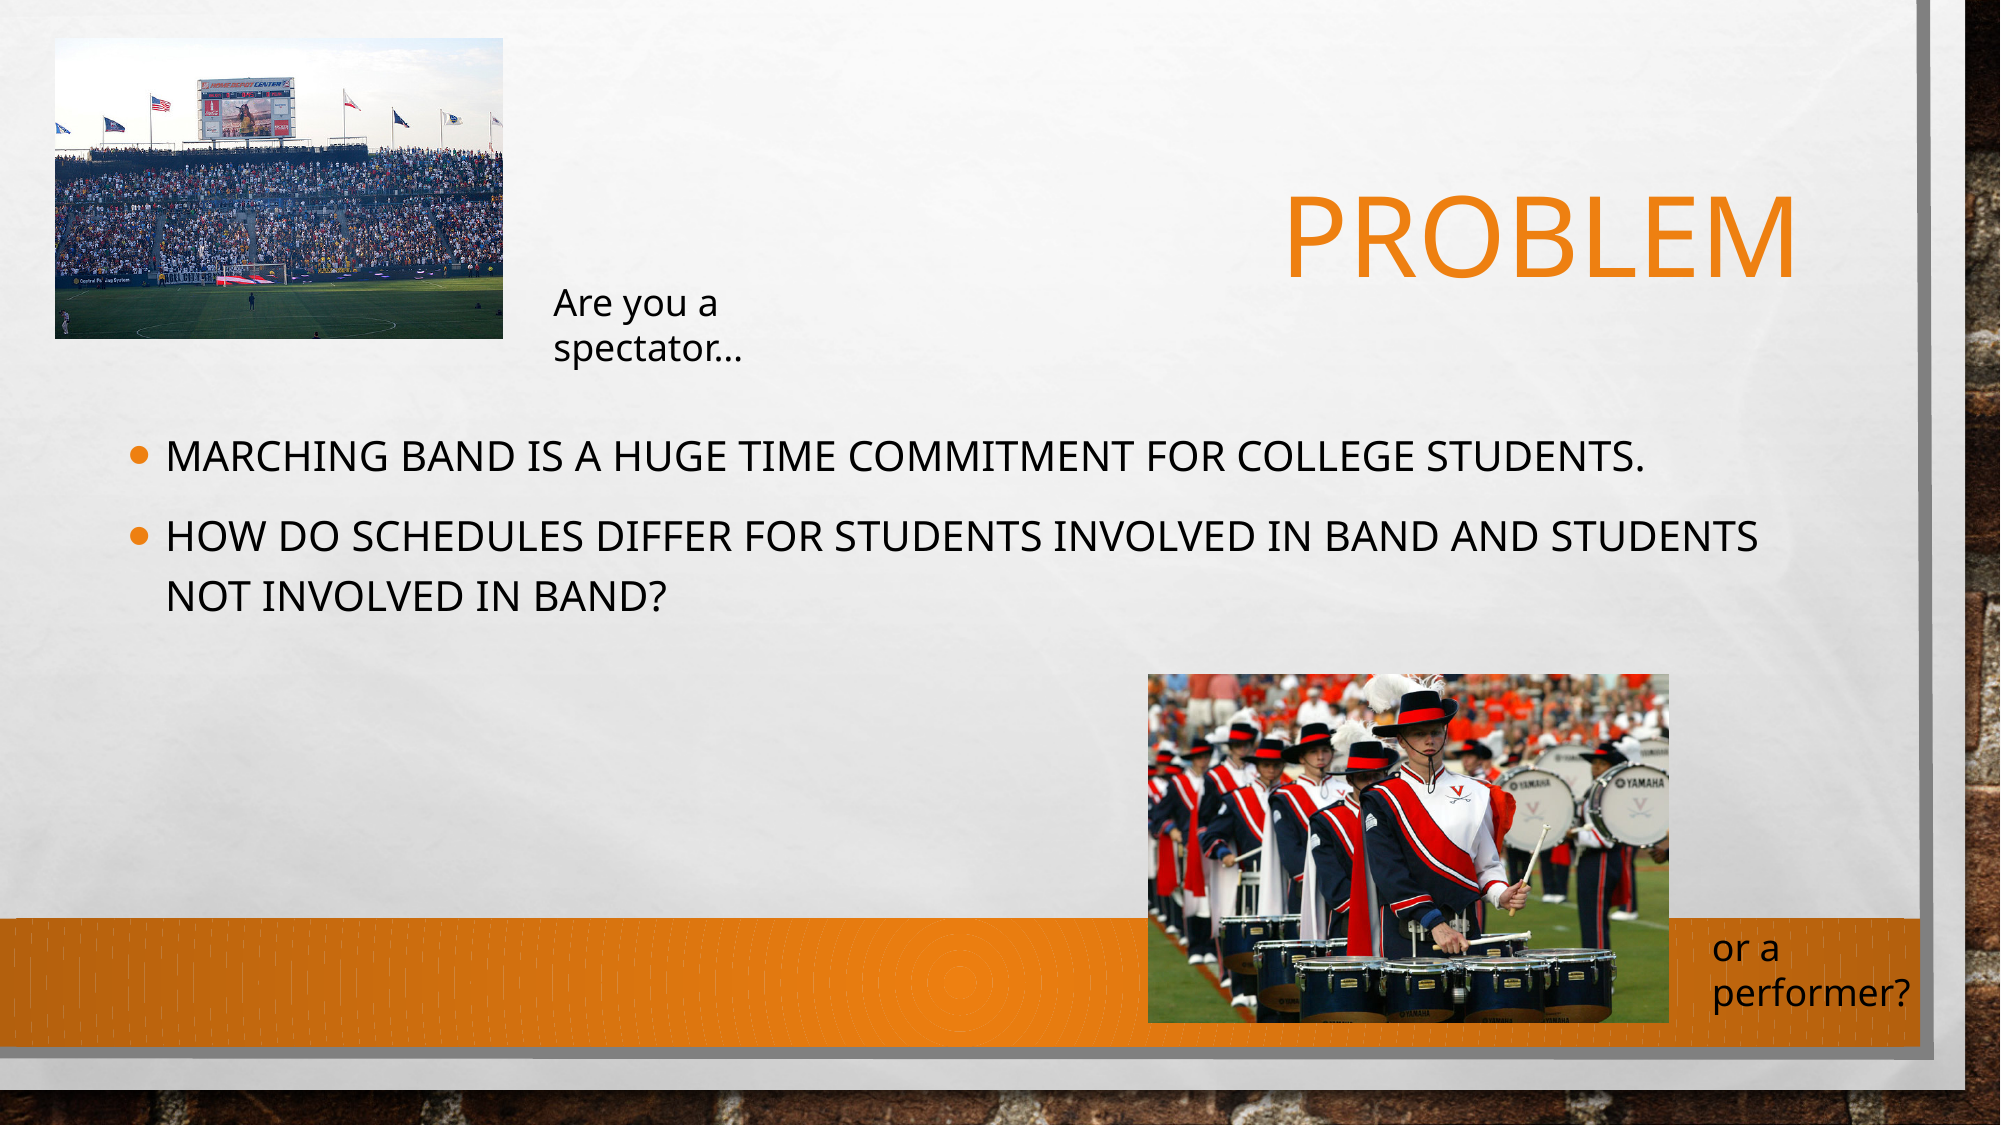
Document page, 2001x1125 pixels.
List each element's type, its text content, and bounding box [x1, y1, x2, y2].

title Problem [503, 146, 1818, 336]
picture [0, 0, 2000, 1125]
text_box Are you a spectator… [538, 271, 913, 376]
picture [55, 38, 503, 339]
picture [1148, 674, 1669, 1023]
text_box or a performer? [1697, 916, 1938, 1022]
list Marching band is a huge time commitment for college students. How do schedules differ for students involved in band and students not involved in band? [112, 338, 1818, 701]
